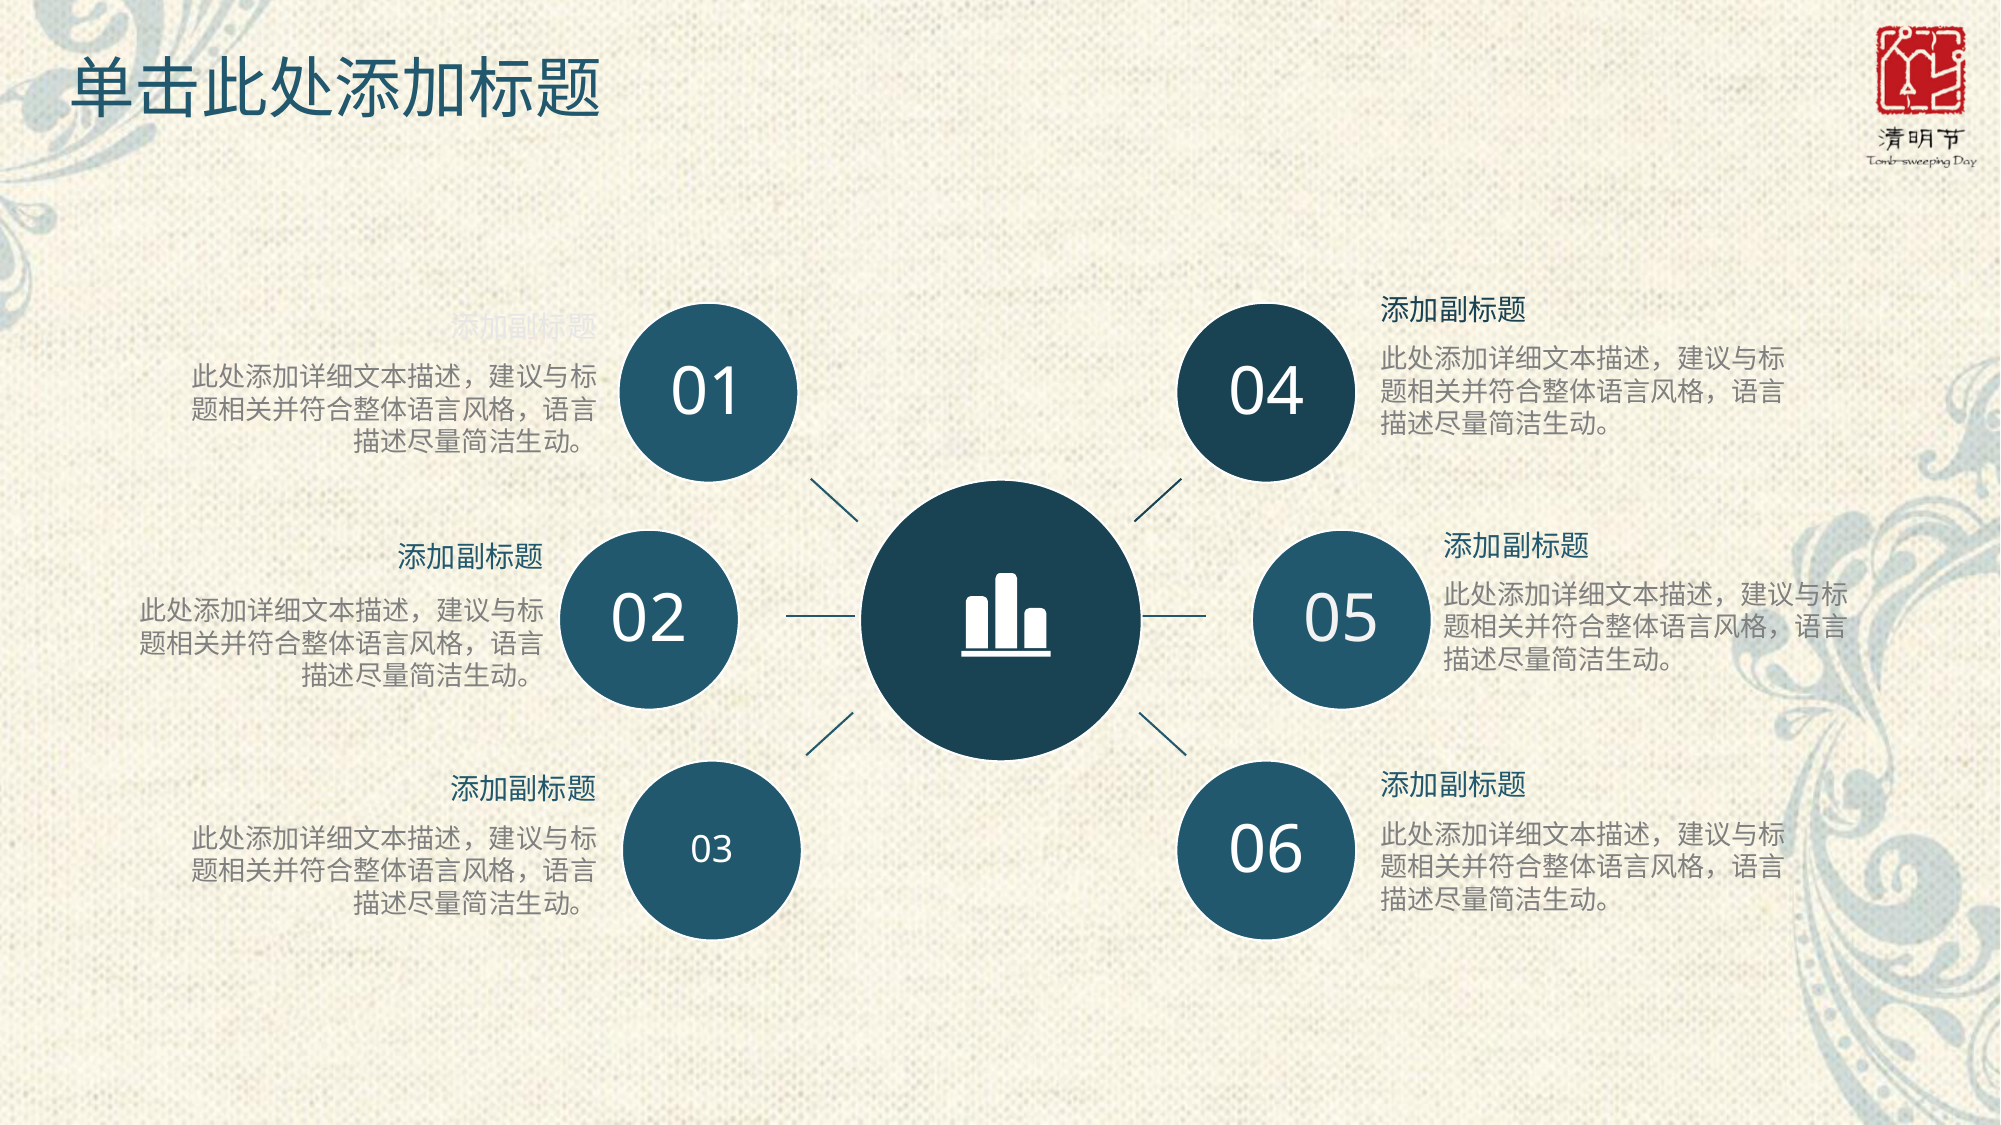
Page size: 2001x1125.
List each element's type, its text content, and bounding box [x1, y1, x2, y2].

text_box [859, 478, 1143, 763]
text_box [1443, 526, 1870, 677]
text_box 06 [1175, 759, 1358, 942]
title 单击此处添加标题 [53, 31, 1779, 151]
text_box 01 [617, 301, 800, 484]
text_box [1380, 766, 1807, 917]
text_box [1133, 477, 1183, 523]
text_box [1380, 291, 1807, 441]
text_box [961, 572, 1051, 657]
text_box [170, 769, 597, 921]
picture [0, 0, 2001, 1125]
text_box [118, 538, 545, 693]
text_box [170, 308, 597, 459]
text_box [1138, 711, 1187, 757]
text_box 05 [1250, 528, 1433, 711]
text_box 03 [620, 759, 803, 942]
text_box [810, 477, 859, 523]
text_box 04 [1175, 301, 1358, 484]
text_box 02 [557, 528, 740, 711]
text_box [805, 711, 854, 757]
